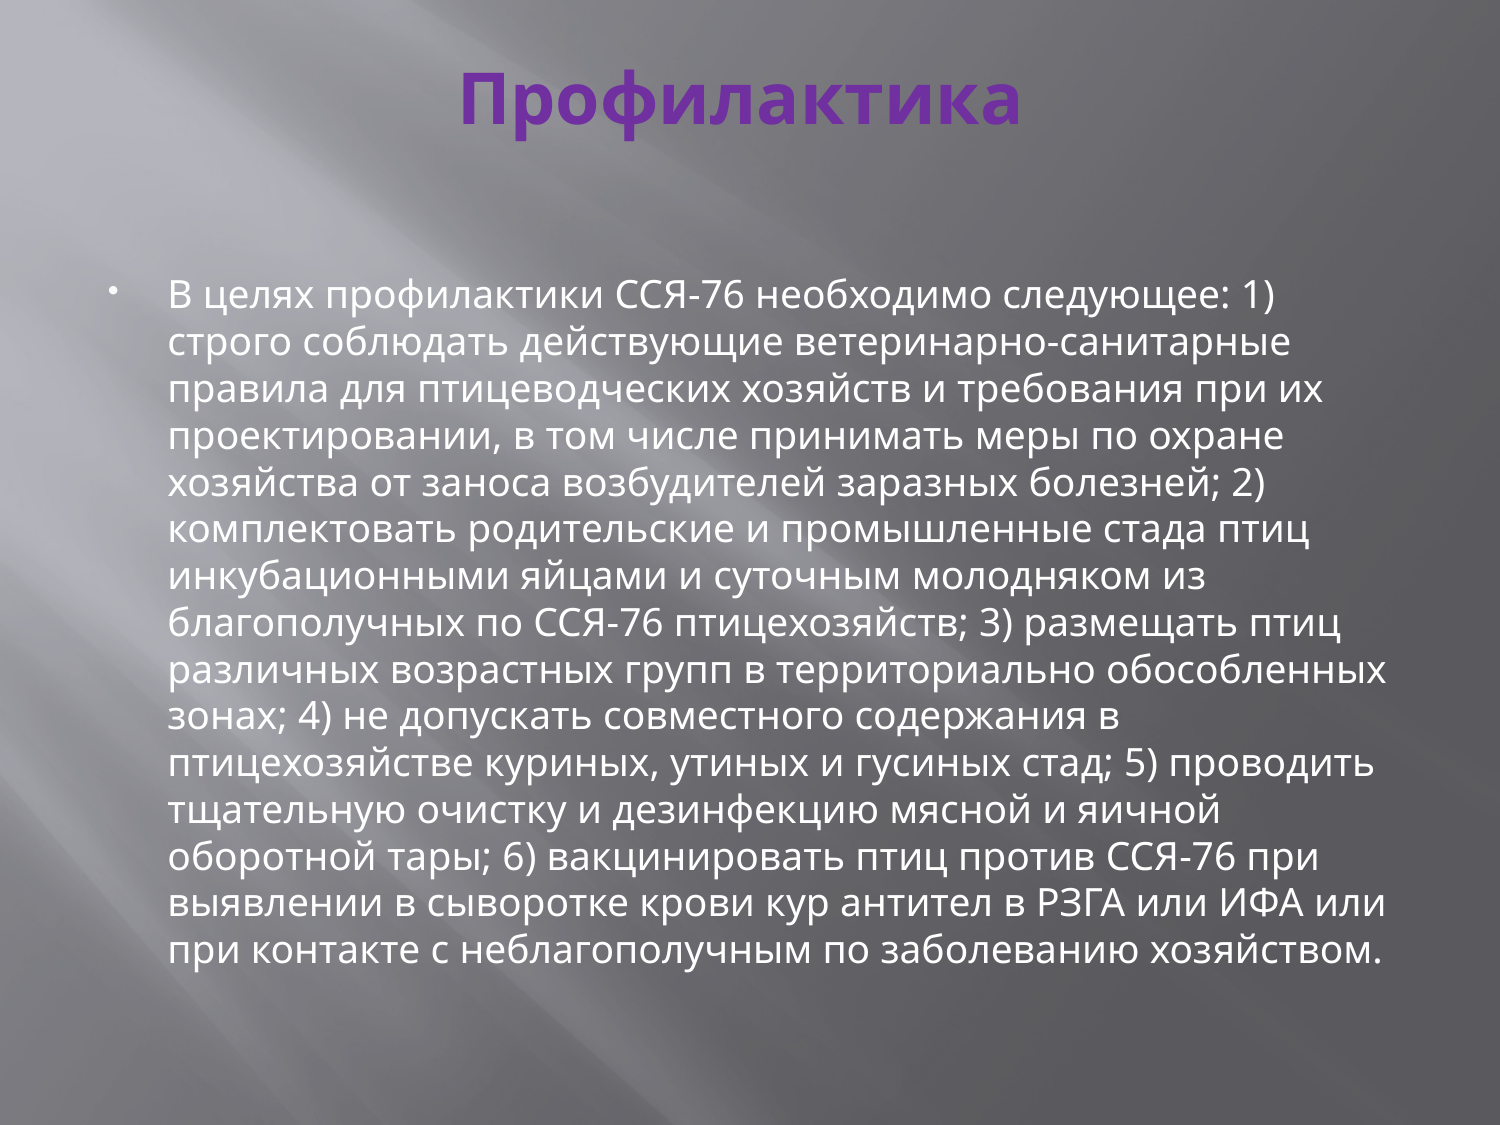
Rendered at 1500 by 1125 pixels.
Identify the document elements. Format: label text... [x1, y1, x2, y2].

title Профилактика [75, 45, 1425, 233]
list В целях профилактики ССЯ-76 необходимо следующее: 1) строго соблюдать действующие ветеринарно-санитарные правила для птицеводческих хозяйств и требования при их проектировании, в том числе принимать меры по охране хозяйства от заноса возбудителей заразных болезней; 2) комплектовать родительские и промышленные стада птиц инкубационными яйцами и суточным молодняком из благополучных по ССЯ-76 птицехозяйств; 3) размещать птиц различных возрастных групп в территориально обособленных зонах; 4) не допускать совместного содержания в птицехозяйстве куриных, утиных и гусиных стад; 5) проводить тщательную очистку и дезинфекцию мясной и яичной оборотной тары; 6) вакцинировать птиц против ССЯ-76 при выявлении в сыворотке крови кур антител в РЗГА или ИФА или при контакте с неблагополучным по заболеванию хозяйством. [75, 262, 1425, 1035]
